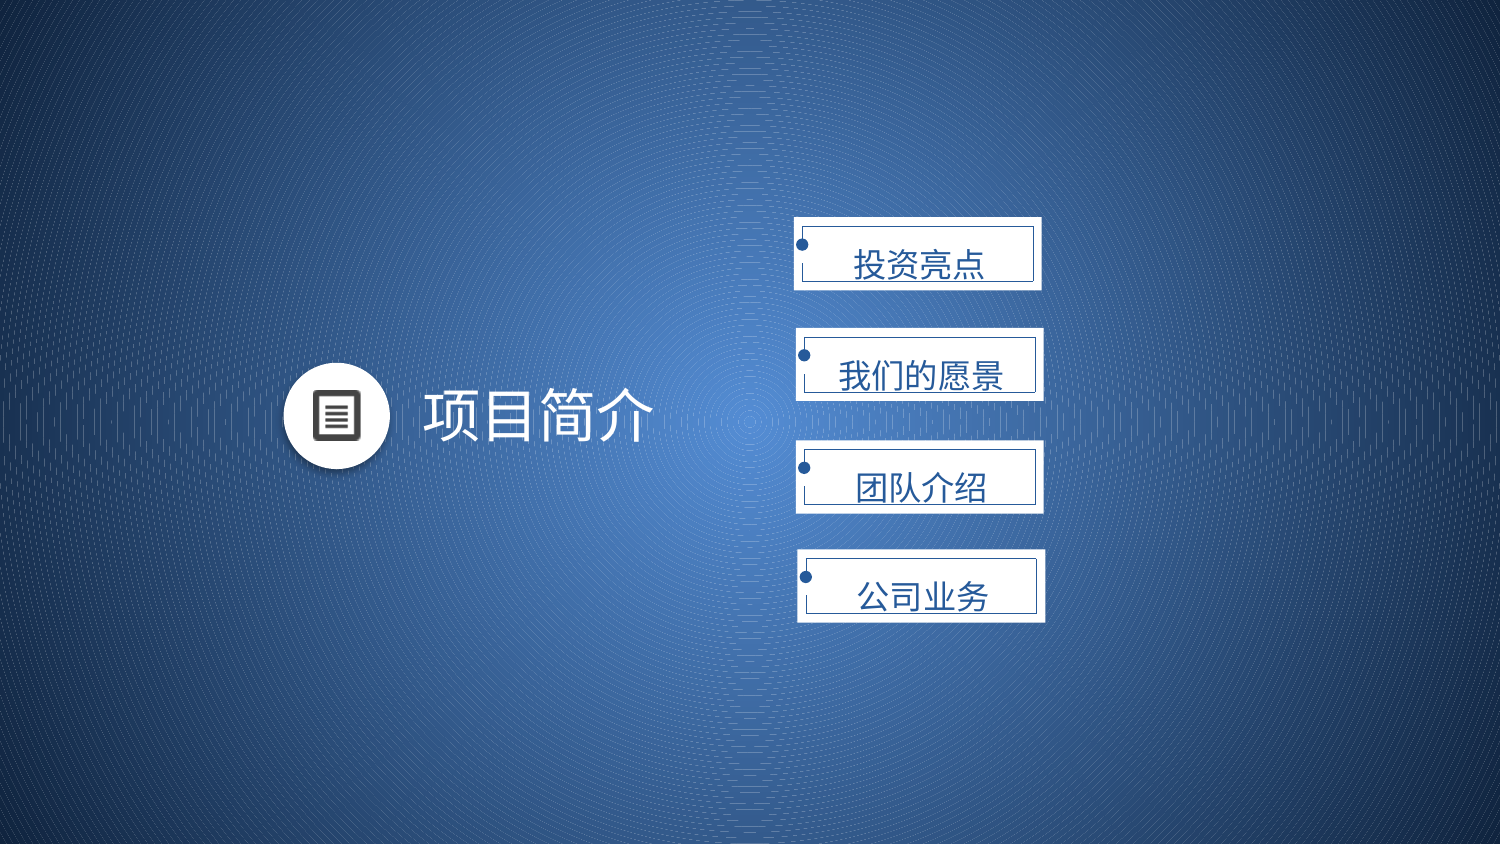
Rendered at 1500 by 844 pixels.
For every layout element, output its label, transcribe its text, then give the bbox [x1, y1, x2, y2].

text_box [793, 216, 1042, 291]
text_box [795, 440, 1044, 514]
text_box 项目简介 [407, 371, 703, 457]
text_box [797, 549, 1046, 623]
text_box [283, 362, 391, 470]
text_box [795, 327, 1044, 402]
